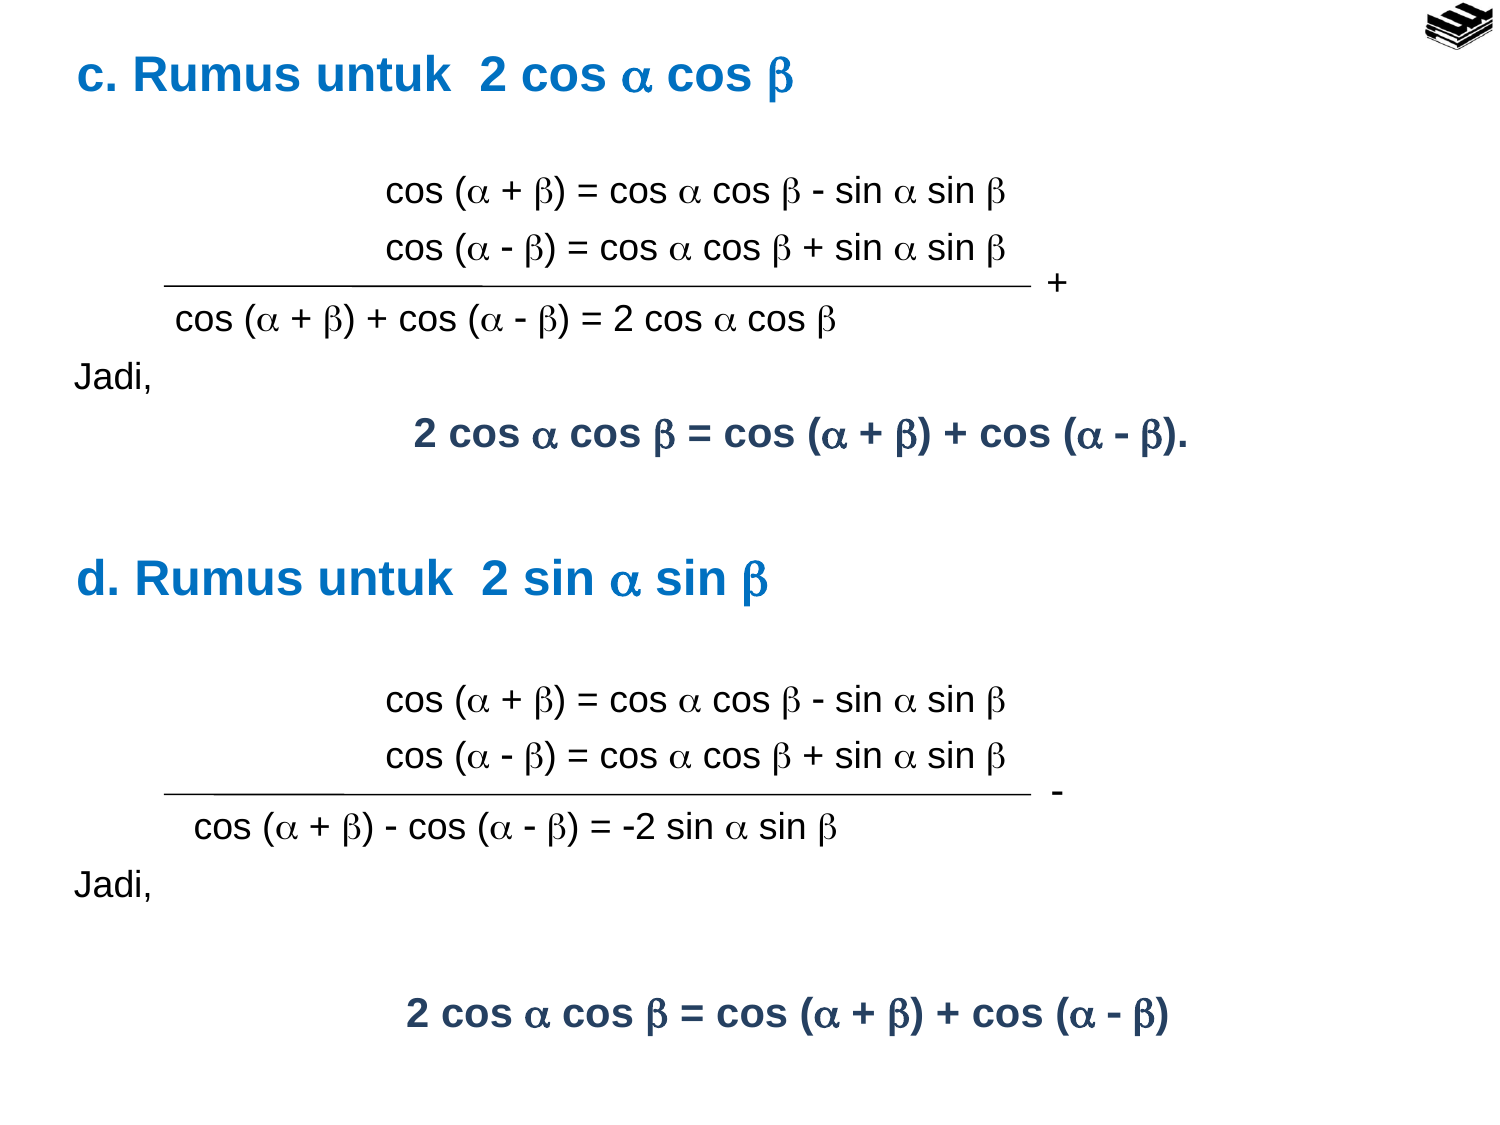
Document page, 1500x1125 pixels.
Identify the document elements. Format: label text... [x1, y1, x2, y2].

text_box c. Rumus untuk 2 cos  cos  [61, 33, 810, 109]
picture [1425, 0, 1493, 50]
text_box d. Rumus untuk 2 sin  sin  [61, 538, 784, 613]
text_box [58, 667, 1084, 914]
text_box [58, 158, 1084, 406]
text_box 2 cos  cos  = cos ( + ) + cos (  ) [391, 978, 1185, 1043]
text_box 2 cos  cos  = cos ( + ) + cos (  ). [398, 398, 1204, 464]
